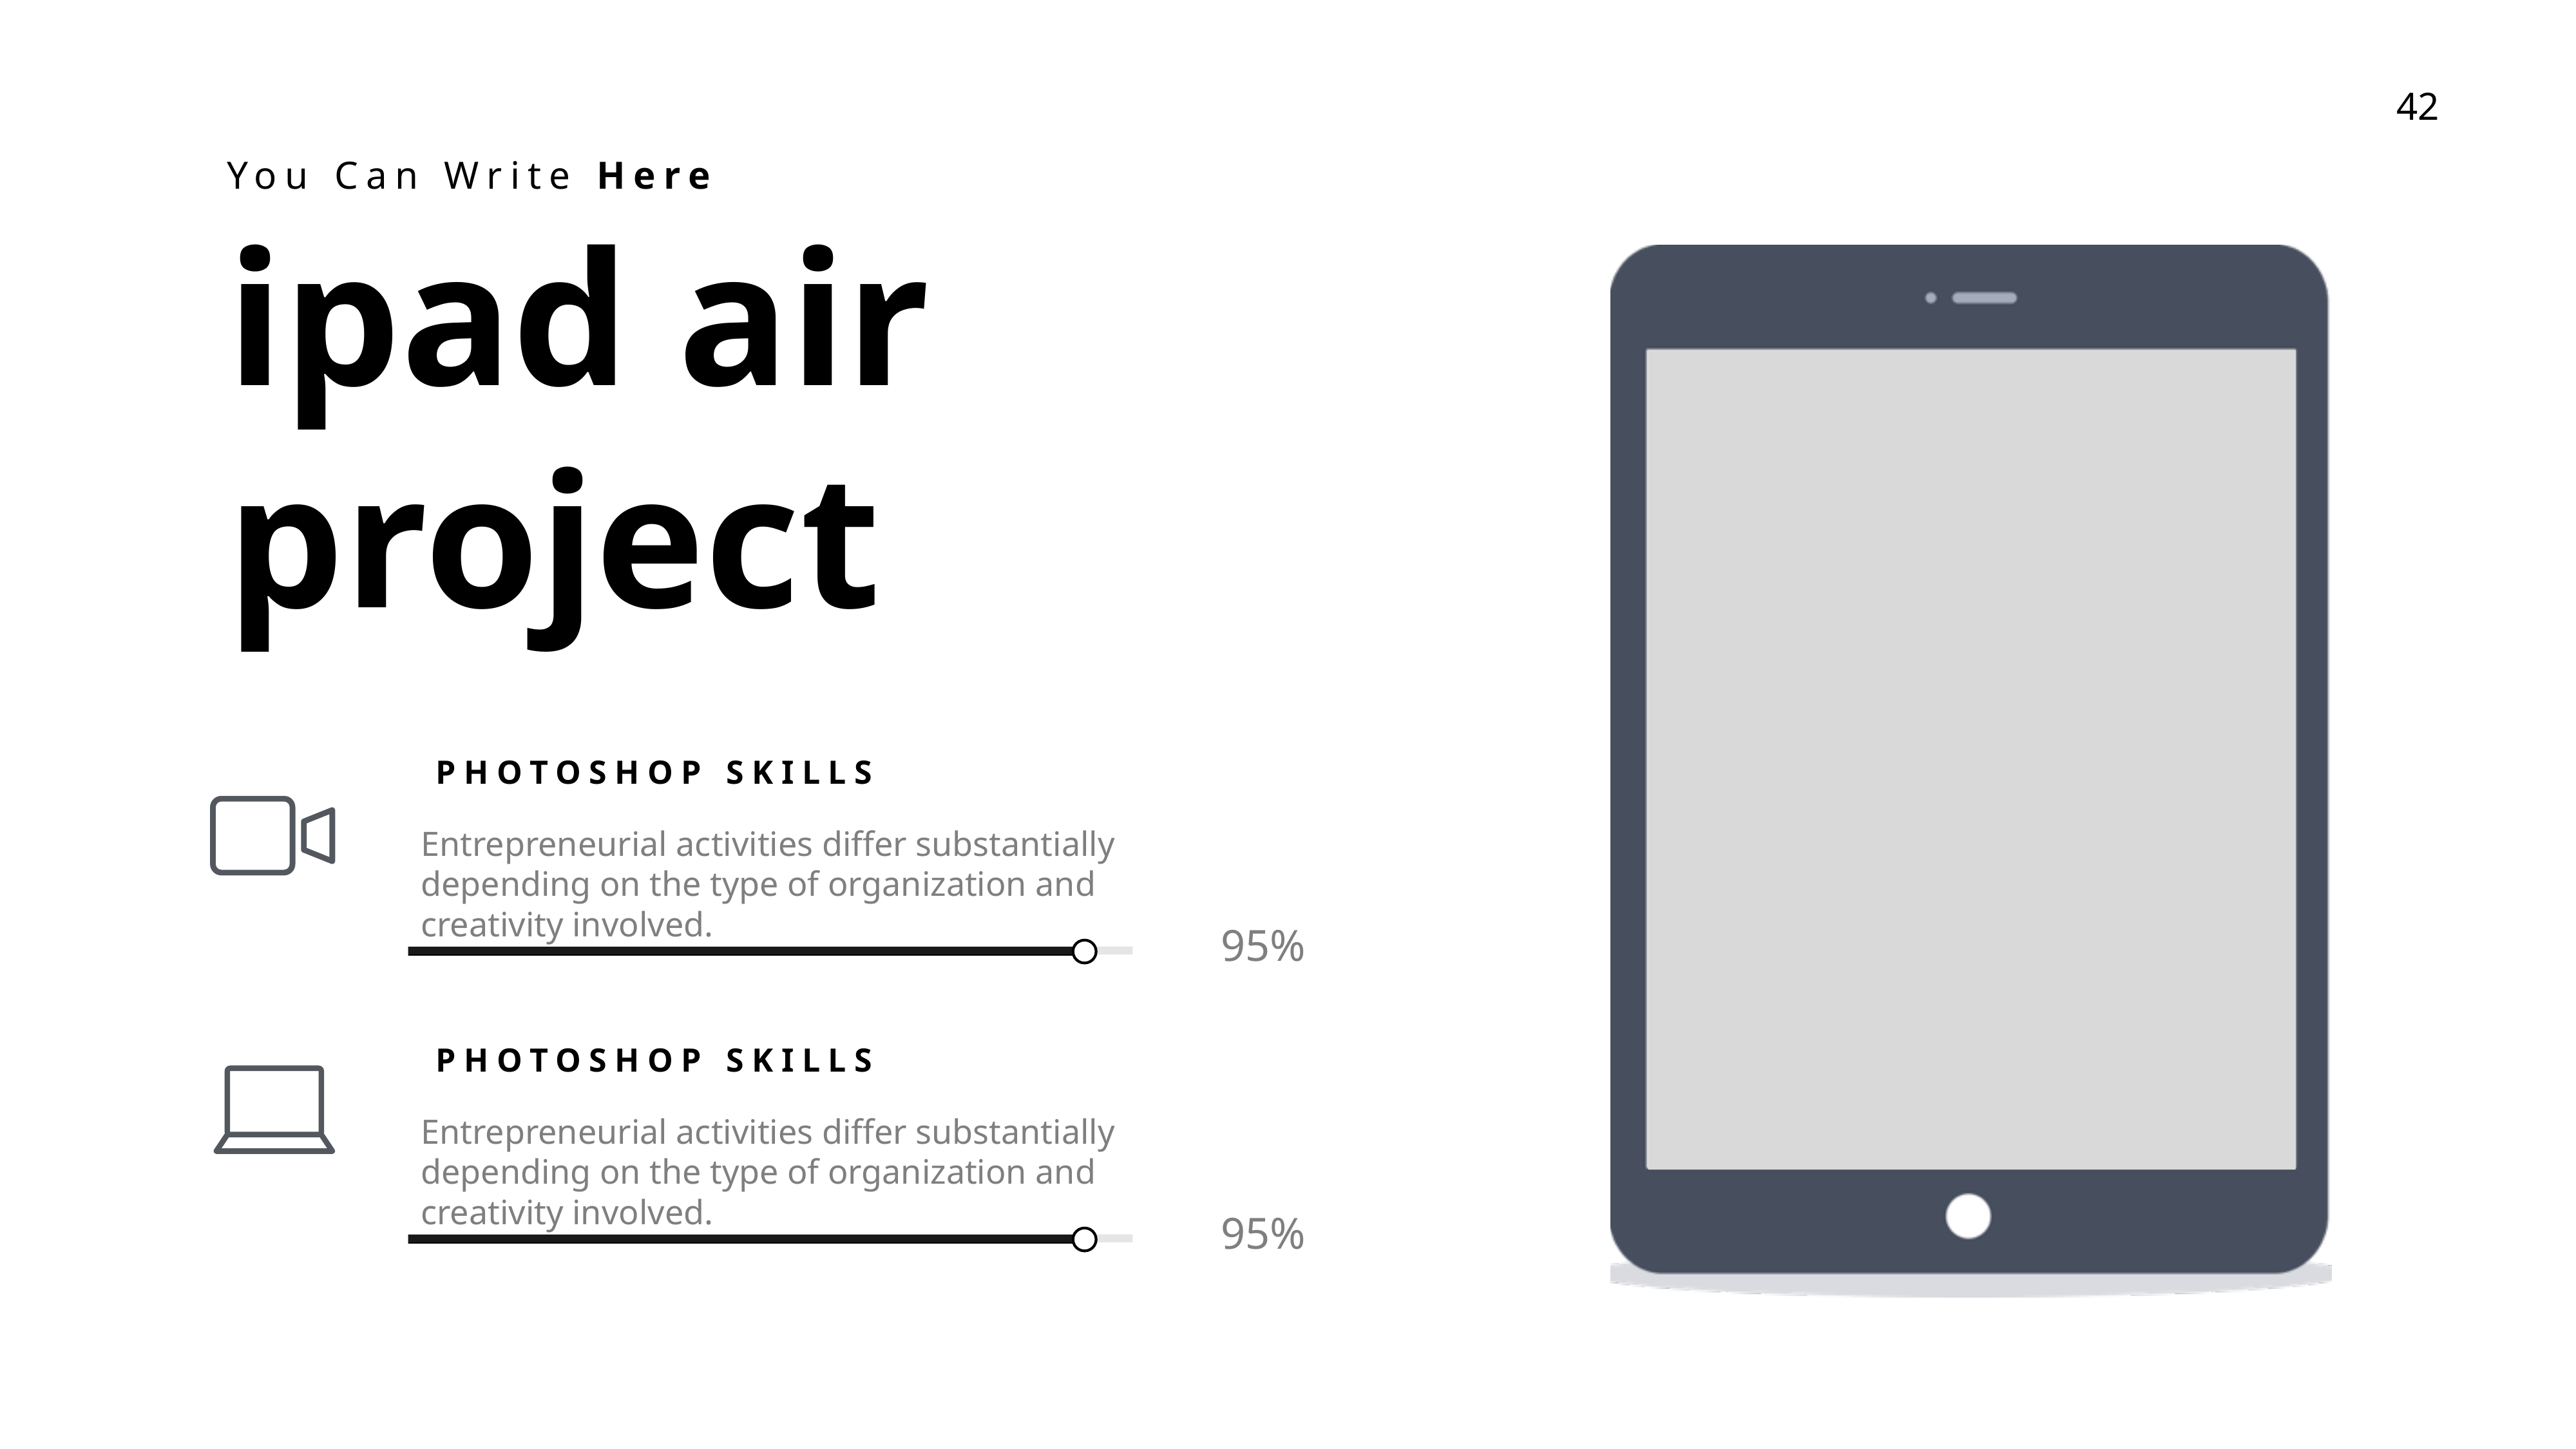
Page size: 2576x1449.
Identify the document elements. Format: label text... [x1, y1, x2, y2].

picture [1610, 245, 2332, 1298]
text_box Entrepreneurial activities differ substantially depending on the type of organization and creativity involved. [411, 1106, 1245, 1236]
text_box You Can Write Here [217, 147, 872, 195]
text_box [408, 1227, 1133, 1251]
text_box 95% [1162, 1202, 1326, 1267]
text_box [210, 795, 296, 876]
text_box Entrepreneurial activities differ substantially depending on the type of organization and creativity involved. [411, 817, 1245, 949]
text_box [408, 940, 1133, 963]
text_box [301, 807, 336, 864]
text_box [213, 1065, 336, 1154]
text_box ipad air project [217, 195, 1442, 650]
text_box PHOTOSHOP SKILLS [426, 747, 883, 795]
text_box 95% [1162, 914, 1326, 980]
text_box PHOTOSHOP SKILLS [426, 1035, 883, 1083]
